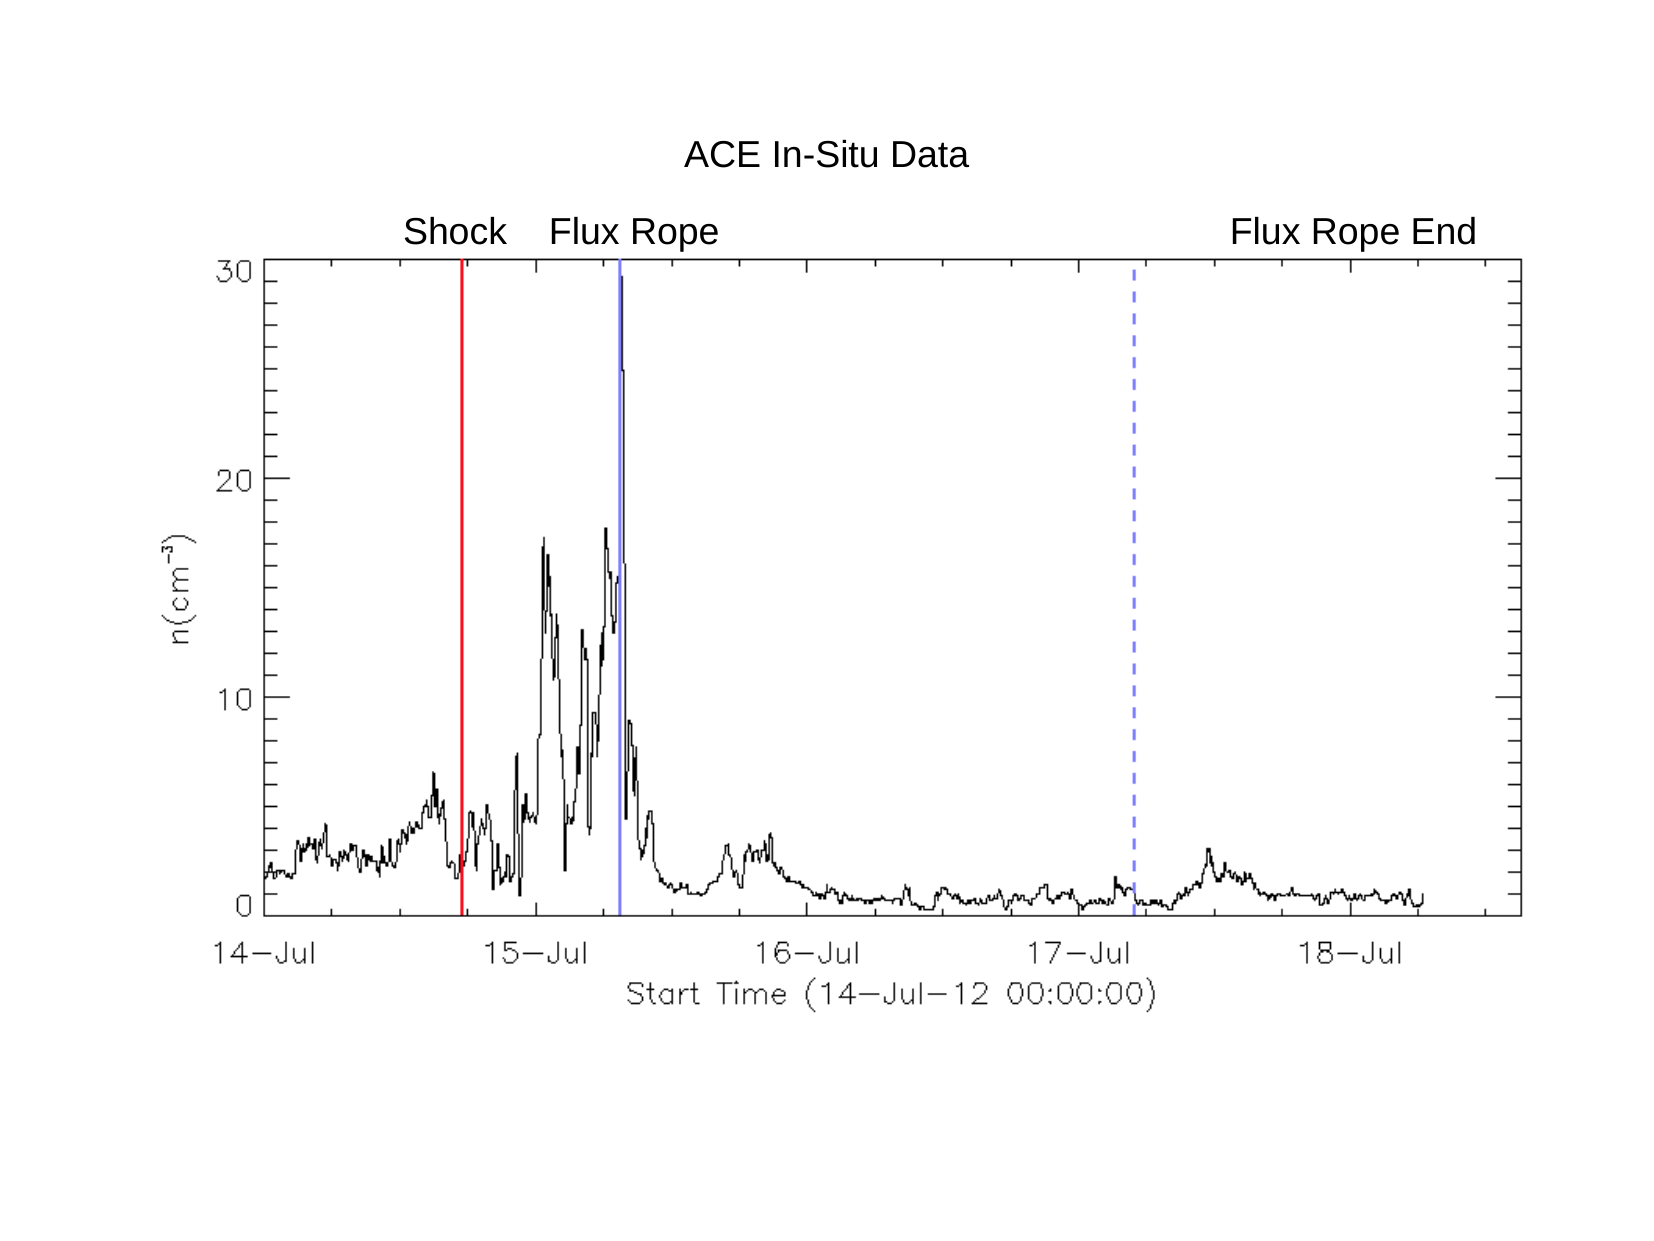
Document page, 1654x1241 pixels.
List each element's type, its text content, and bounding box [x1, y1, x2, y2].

text_box ACE In-Situ Data [82, 49, 1571, 195]
picture [76, 197, 1577, 1043]
